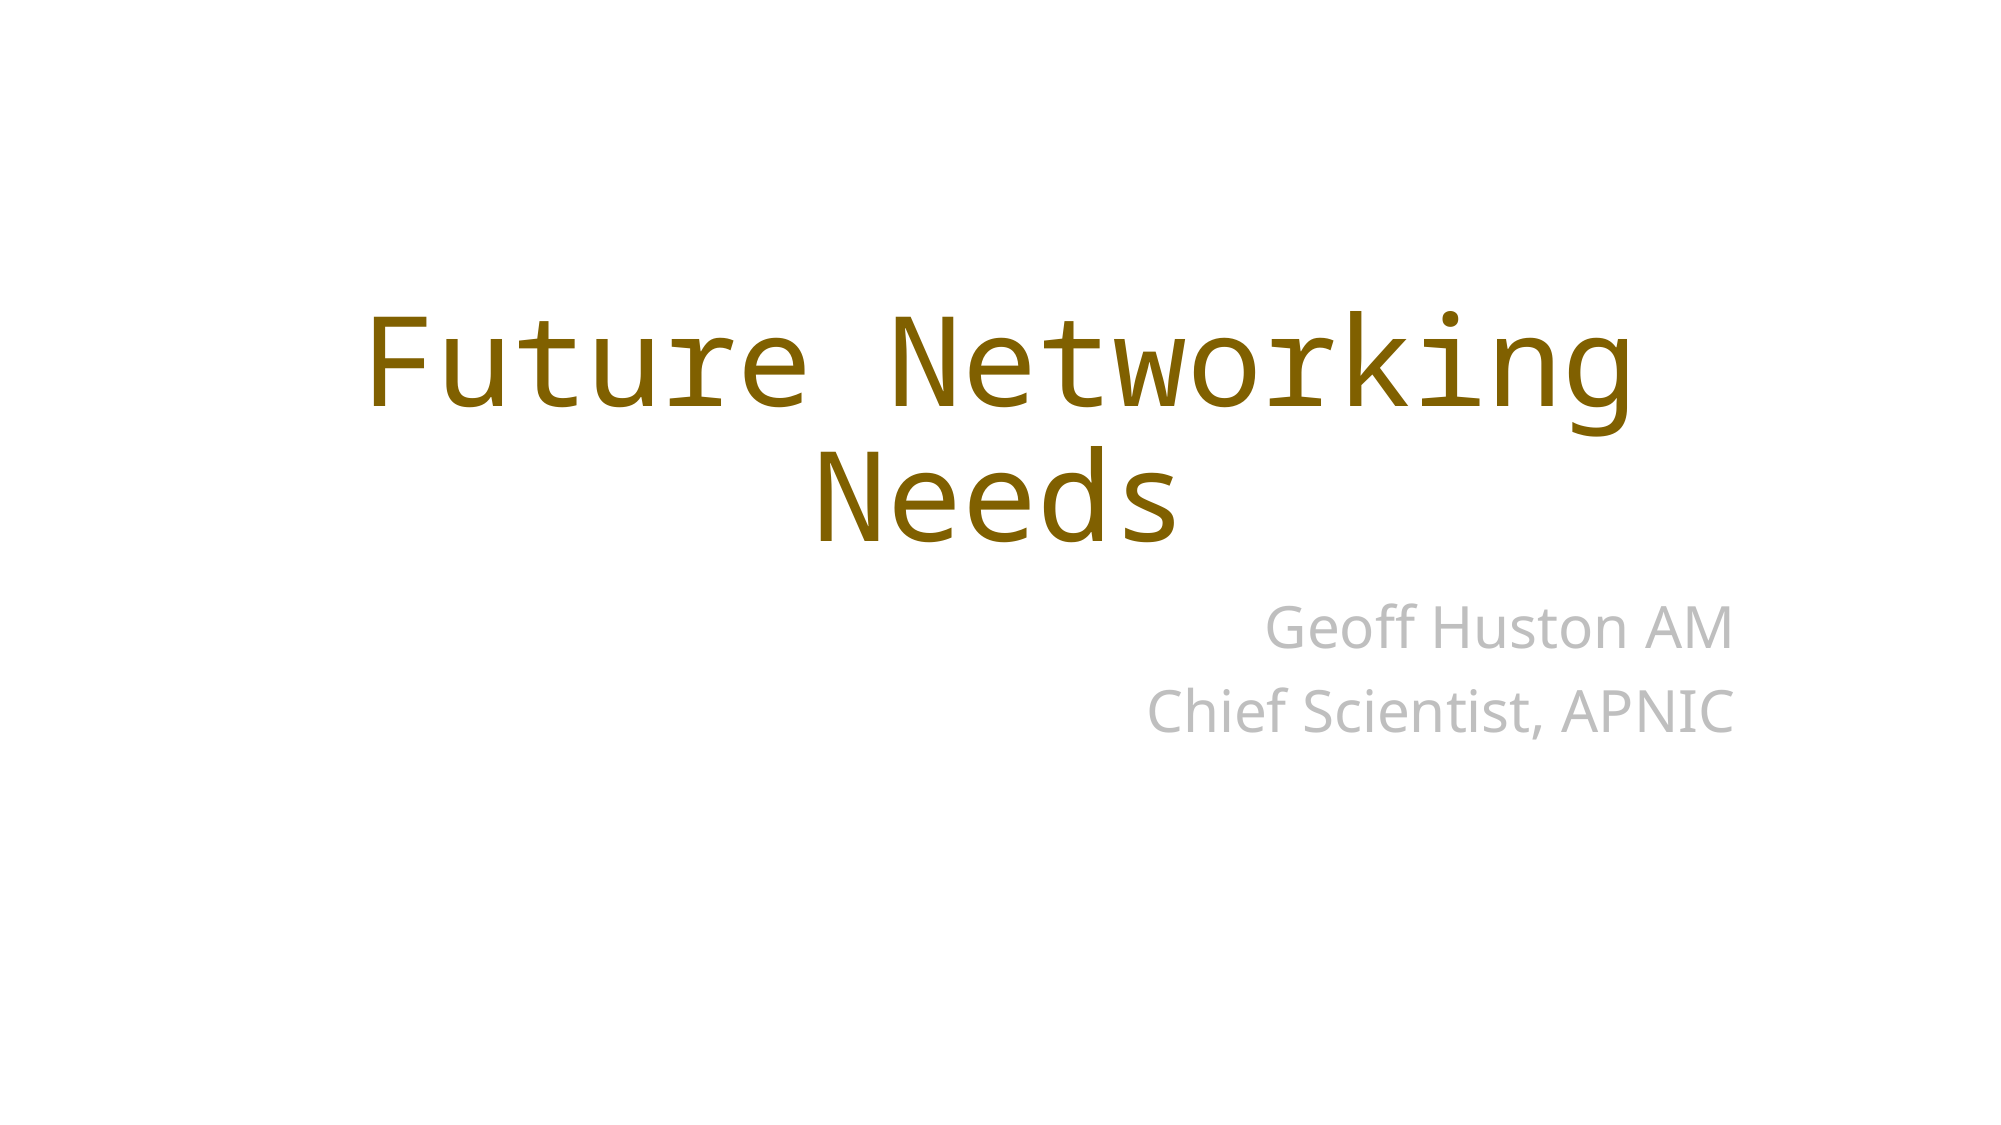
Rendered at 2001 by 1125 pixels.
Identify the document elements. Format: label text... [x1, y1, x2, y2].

subtitle Geoff Huston AM Chief Scientist, APNIC [249, 590, 1750, 863]
title Future Networking Needs [249, 184, 1750, 576]
